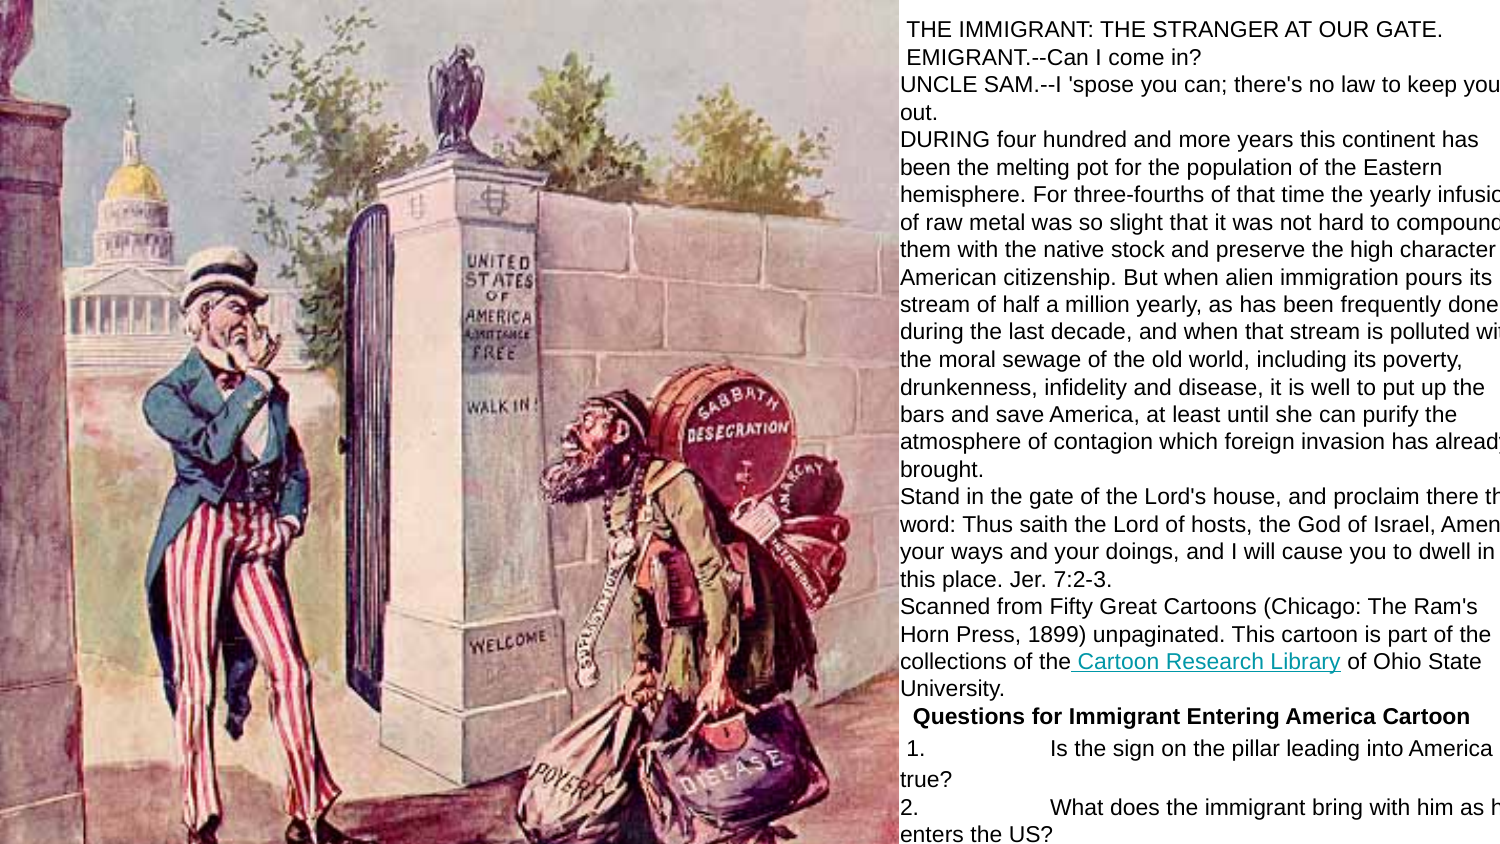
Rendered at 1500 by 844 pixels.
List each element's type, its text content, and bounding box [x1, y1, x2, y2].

list THE IMMIGRANT: THE STRANGER AT OUR GATE. EMIGRANT.--Can I come in? UNCLE SAM.--I 'spose you can; there's no law to keep you out. DURING four hundred and more years this continent has been the melting pot for the population of the Eastern hemisphere. For three-fourths of that time the yearly infusion of raw metal was so slight that it was not hard to compound them with the native stock and preserve the high character of American citizenship. But when alien immigration pours its stream of half a million yearly, as has been frequently done during the last decade, and when that stream is polluted with the moral sewage of the old world, including its poverty, drunkenness, infidelity and disease, it is well to put up the bars and save America, at least until she can purify the atmosphere of contagion which foreign invasion has already brought. Stand in the gate of the Lord's house, and proclaim there this word: Thus saith the Lord of hosts, the God of Israel, Amend your ways and your doings, and I will cause you to dwell in this place. Jer. 7:2-3. Scanned from Fifty Great Cartoons (Chicago: The Ram's Horn Press, 1899) unpaginated. This cartoon is part of the collections of the Cartoon Research Library of Ohio State University. Questions for Immigrant Entering America Cartoon 1. Is the sign on the pillar leading into America true? 2. What does the immigrant bring with him as he enters the US? 3. How does Uncle Sam feel about immigrants? Read the selection underneath the picture to figure this one out. [900, 0, 1500, 260]
picture [0, 0, 899, 844]
